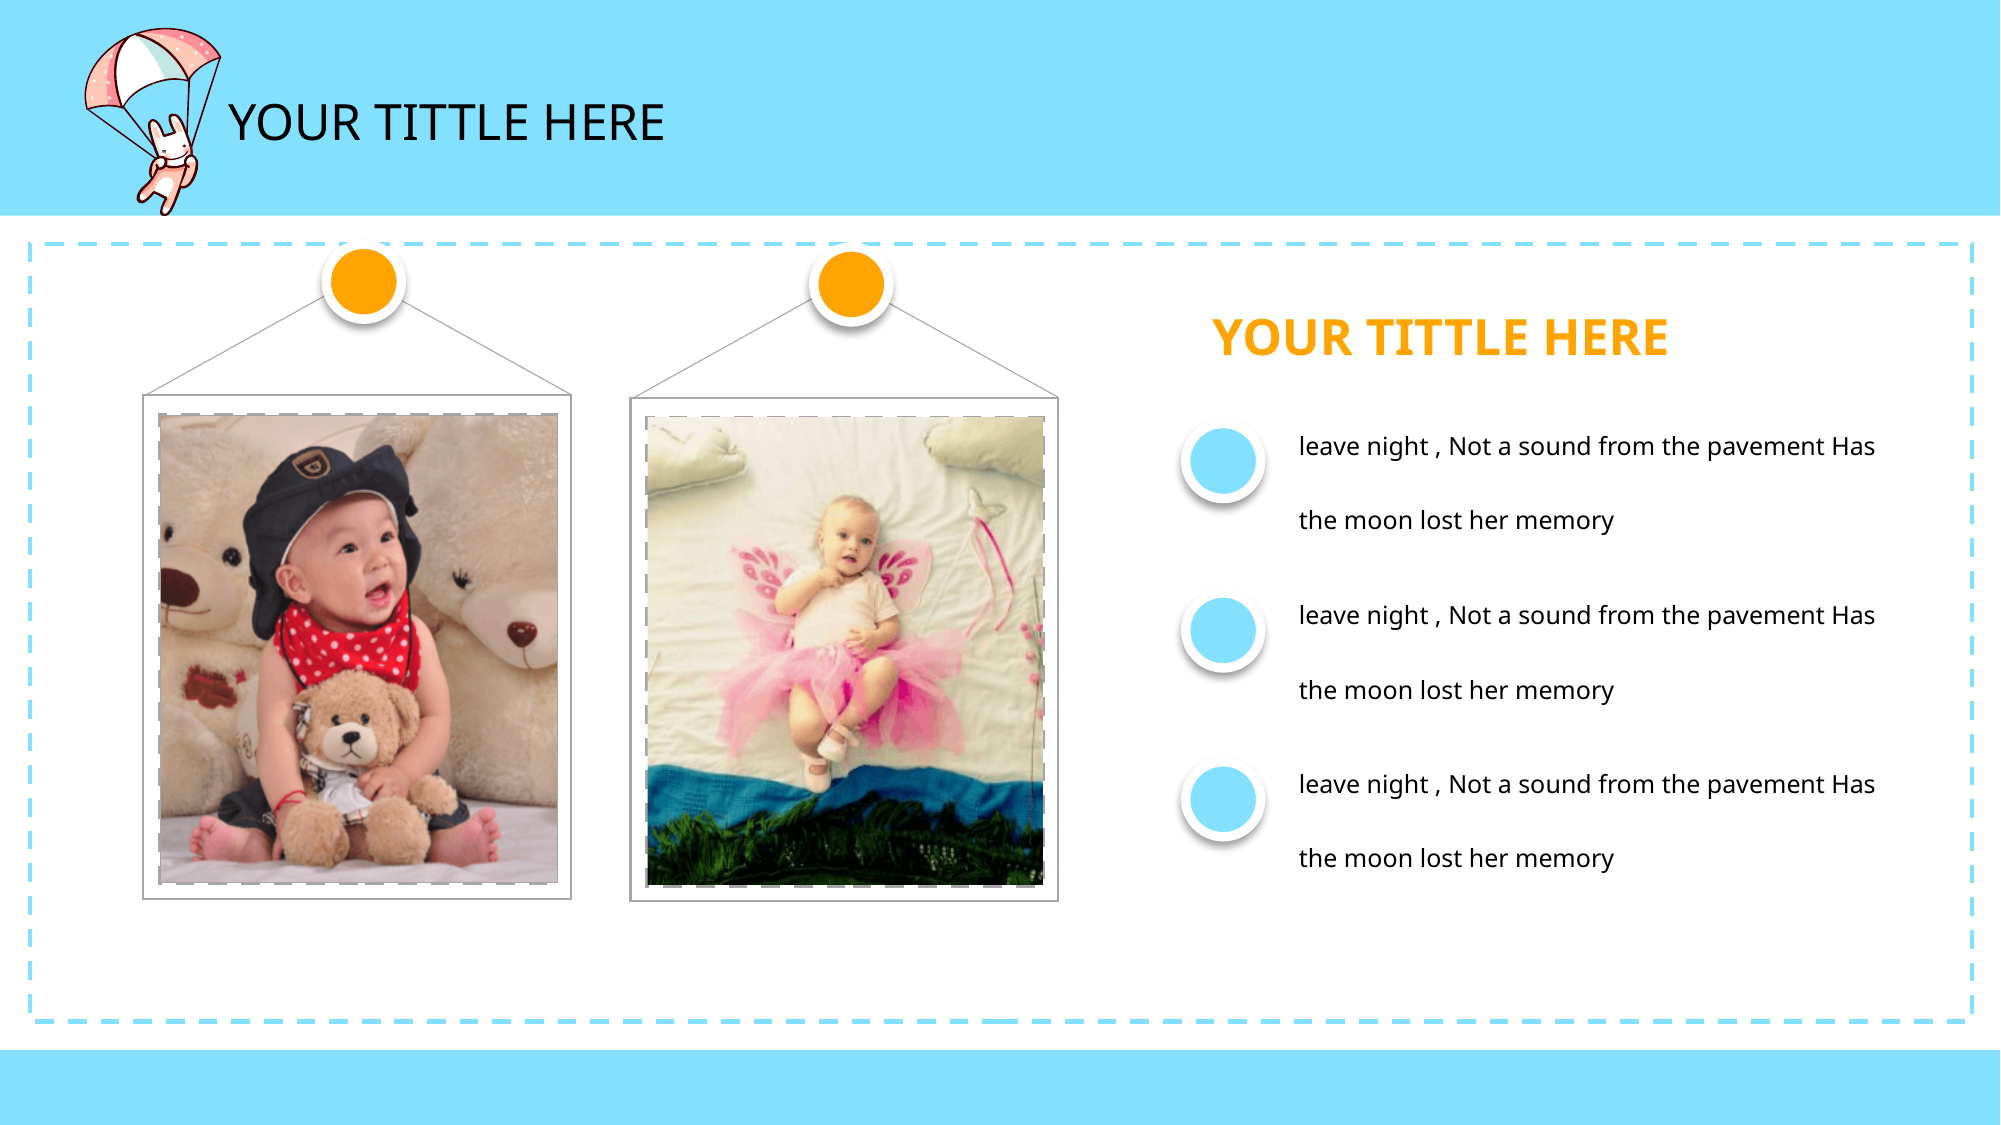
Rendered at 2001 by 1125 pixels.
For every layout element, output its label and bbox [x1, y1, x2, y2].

text_box [1185, 377, 1899, 532]
text_box [0, 215, 2000, 1050]
text_box [84, 27, 826, 216]
text_box [1185, 547, 1899, 701]
text_box [1185, 715, 1899, 870]
text_box [630, 246, 1059, 902]
text_box [142, 244, 571, 899]
